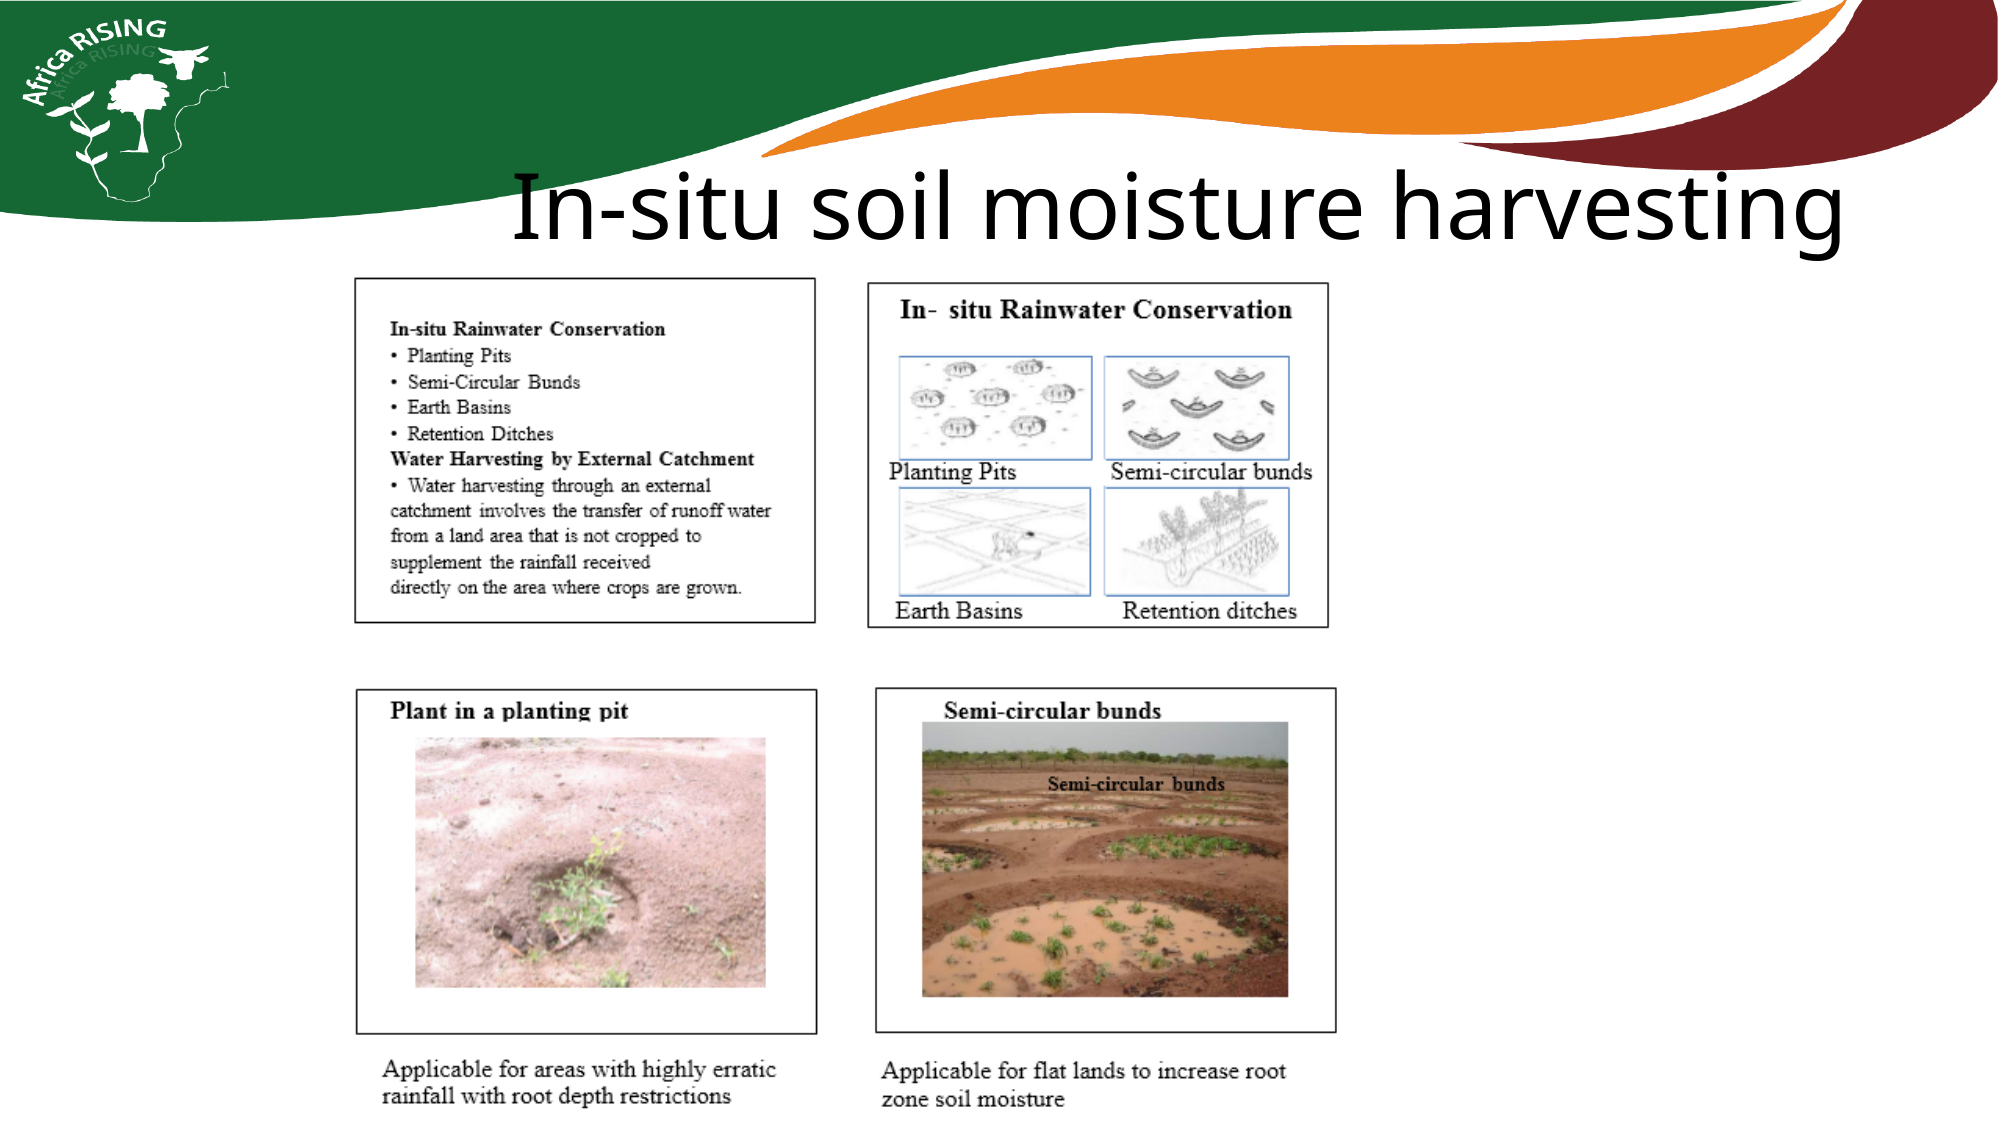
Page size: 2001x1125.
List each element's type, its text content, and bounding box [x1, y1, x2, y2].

picture [0, 0, 1998, 222]
list In-situ soil moisture harvesting [163, 152, 1864, 291]
picture [339, 267, 1362, 1110]
